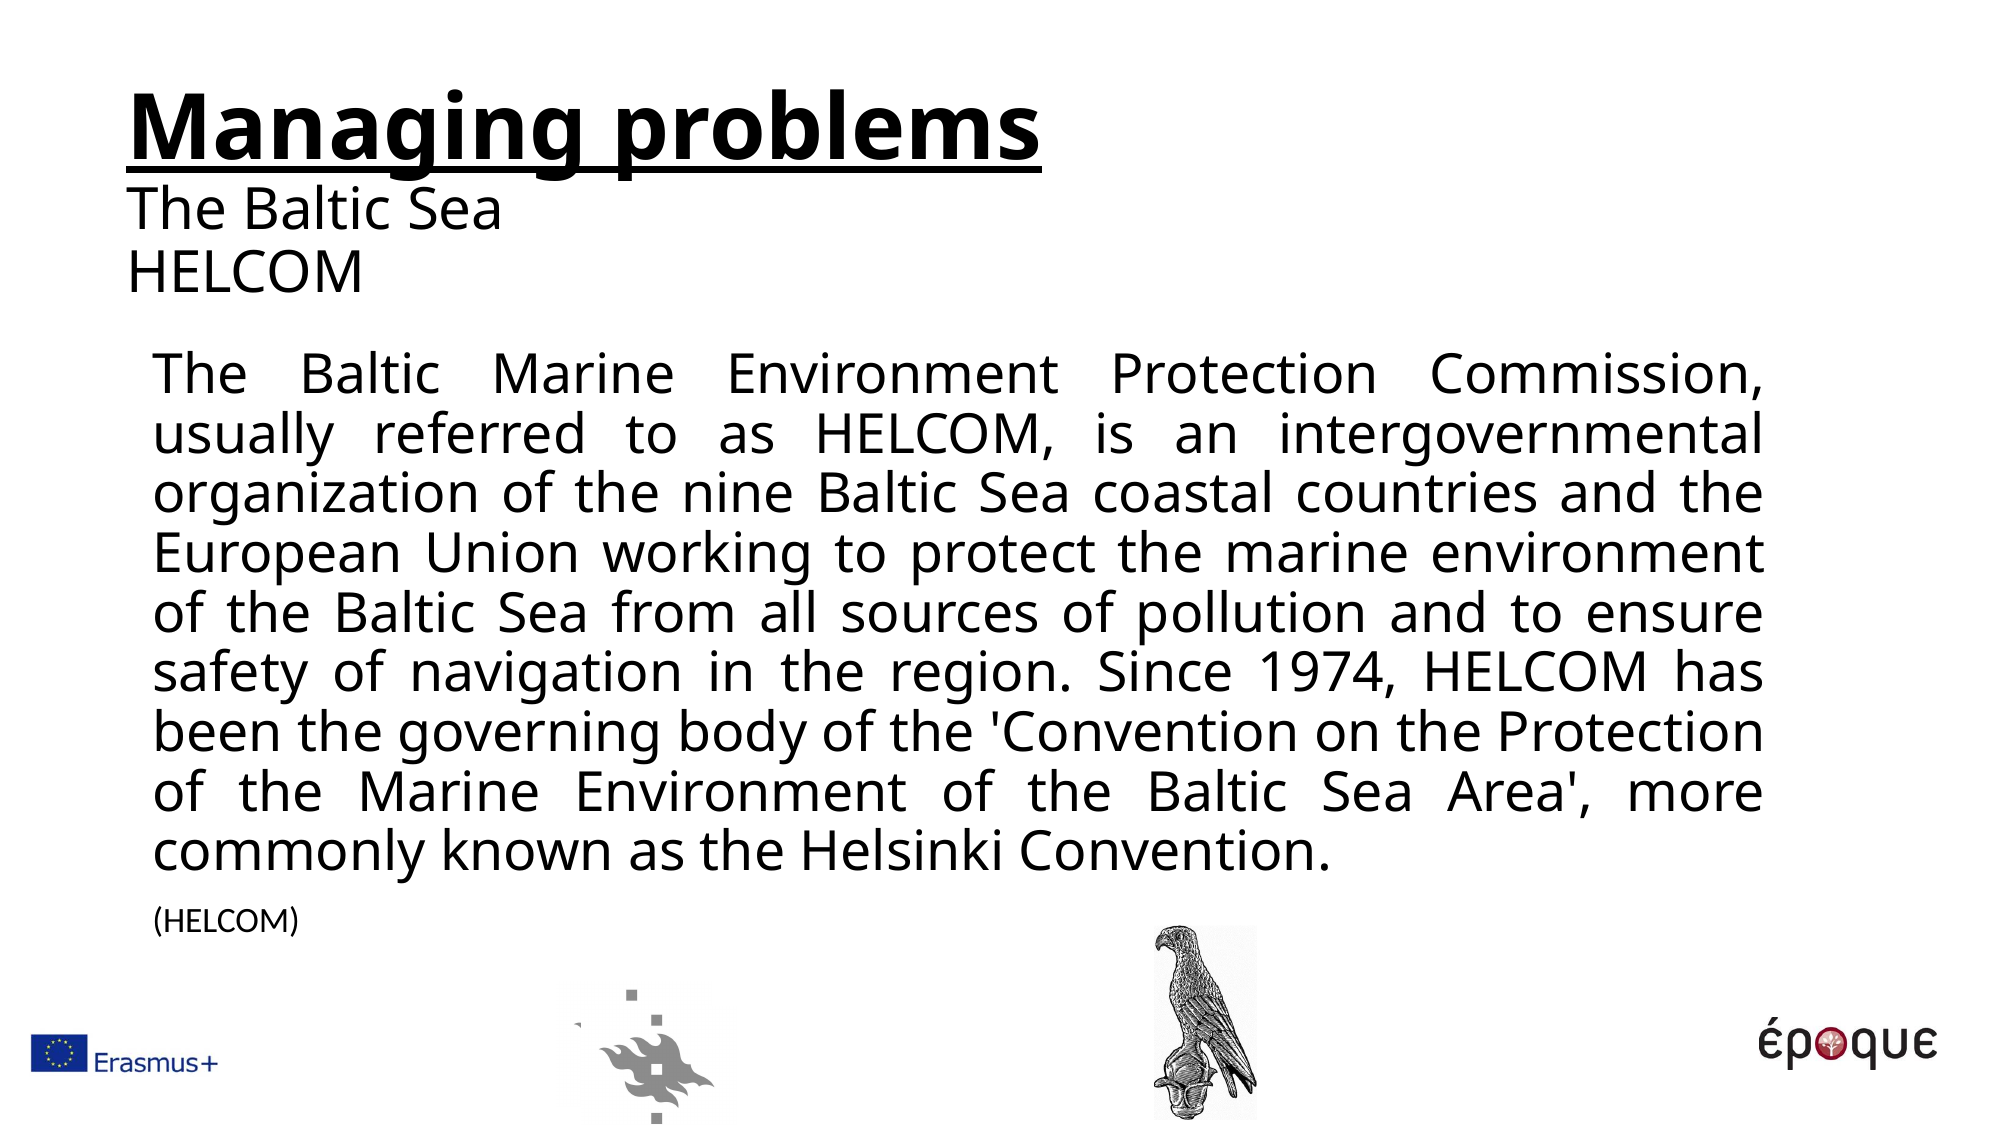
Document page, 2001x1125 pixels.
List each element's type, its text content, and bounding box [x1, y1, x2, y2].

picture [556, 981, 737, 1125]
picture [1154, 925, 1258, 1120]
title Managing problems The Baltic Sea HELCOM [111, 68, 1522, 317]
picture [1759, 1017, 1937, 1070]
list The Baltic Marine Environment Protection Commission, usually referred to as HELCOM, is an intergovernmental organization of the nine Baltic Sea coastal countries and the European Union working to protect the marine environment of the Baltic Sea from all sources of pollution and to ensure safety of navigation in the region. Since 1974, HELCOM has been the governing body of the 'Convention on the Protection of the Marine Environment of the Baltic Sea Area', more commonly known as the Helsinki Convention. (HELCOM) [137, 338, 1782, 957]
picture [29, 1023, 219, 1083]
